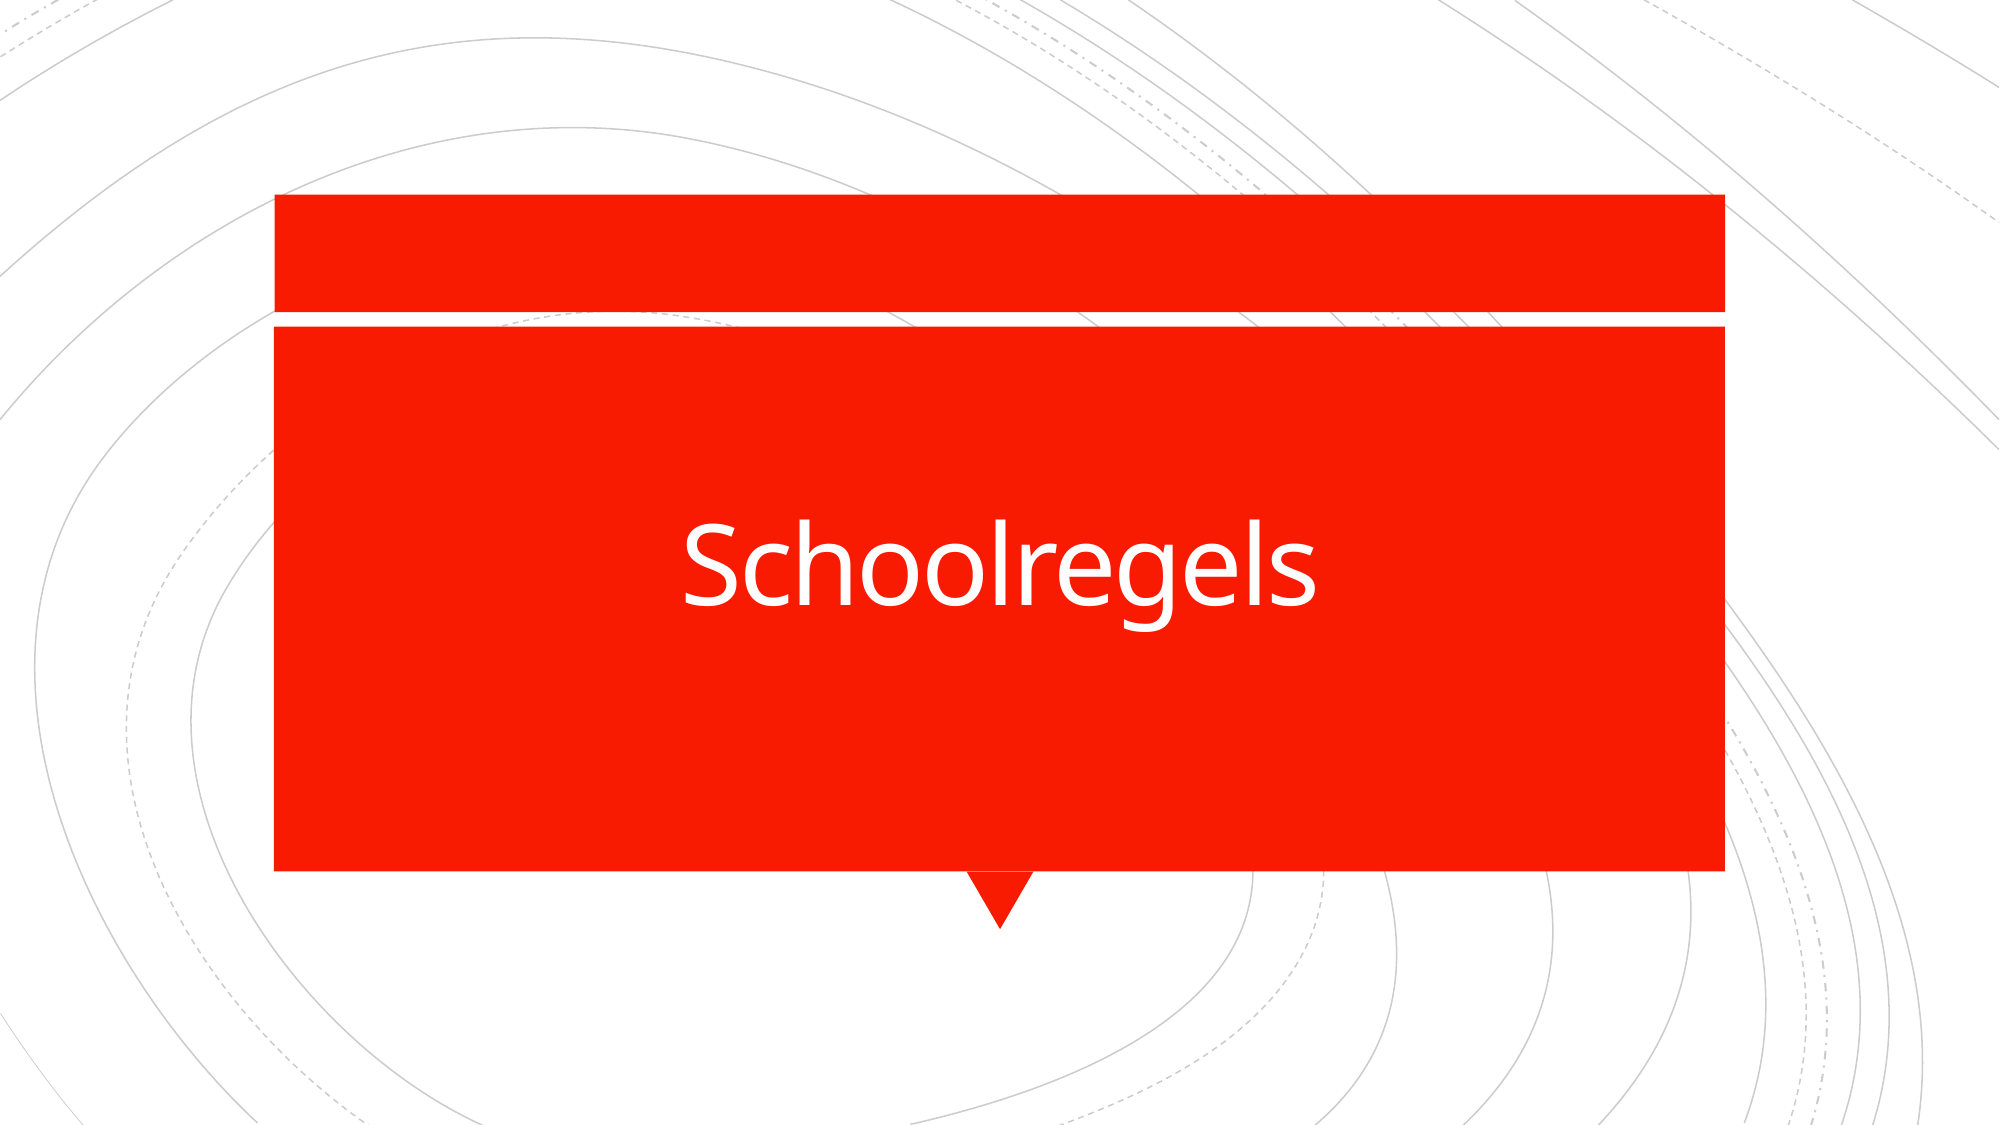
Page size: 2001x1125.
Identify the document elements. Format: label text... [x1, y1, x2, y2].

title Schoolregels [288, 340, 1713, 628]
